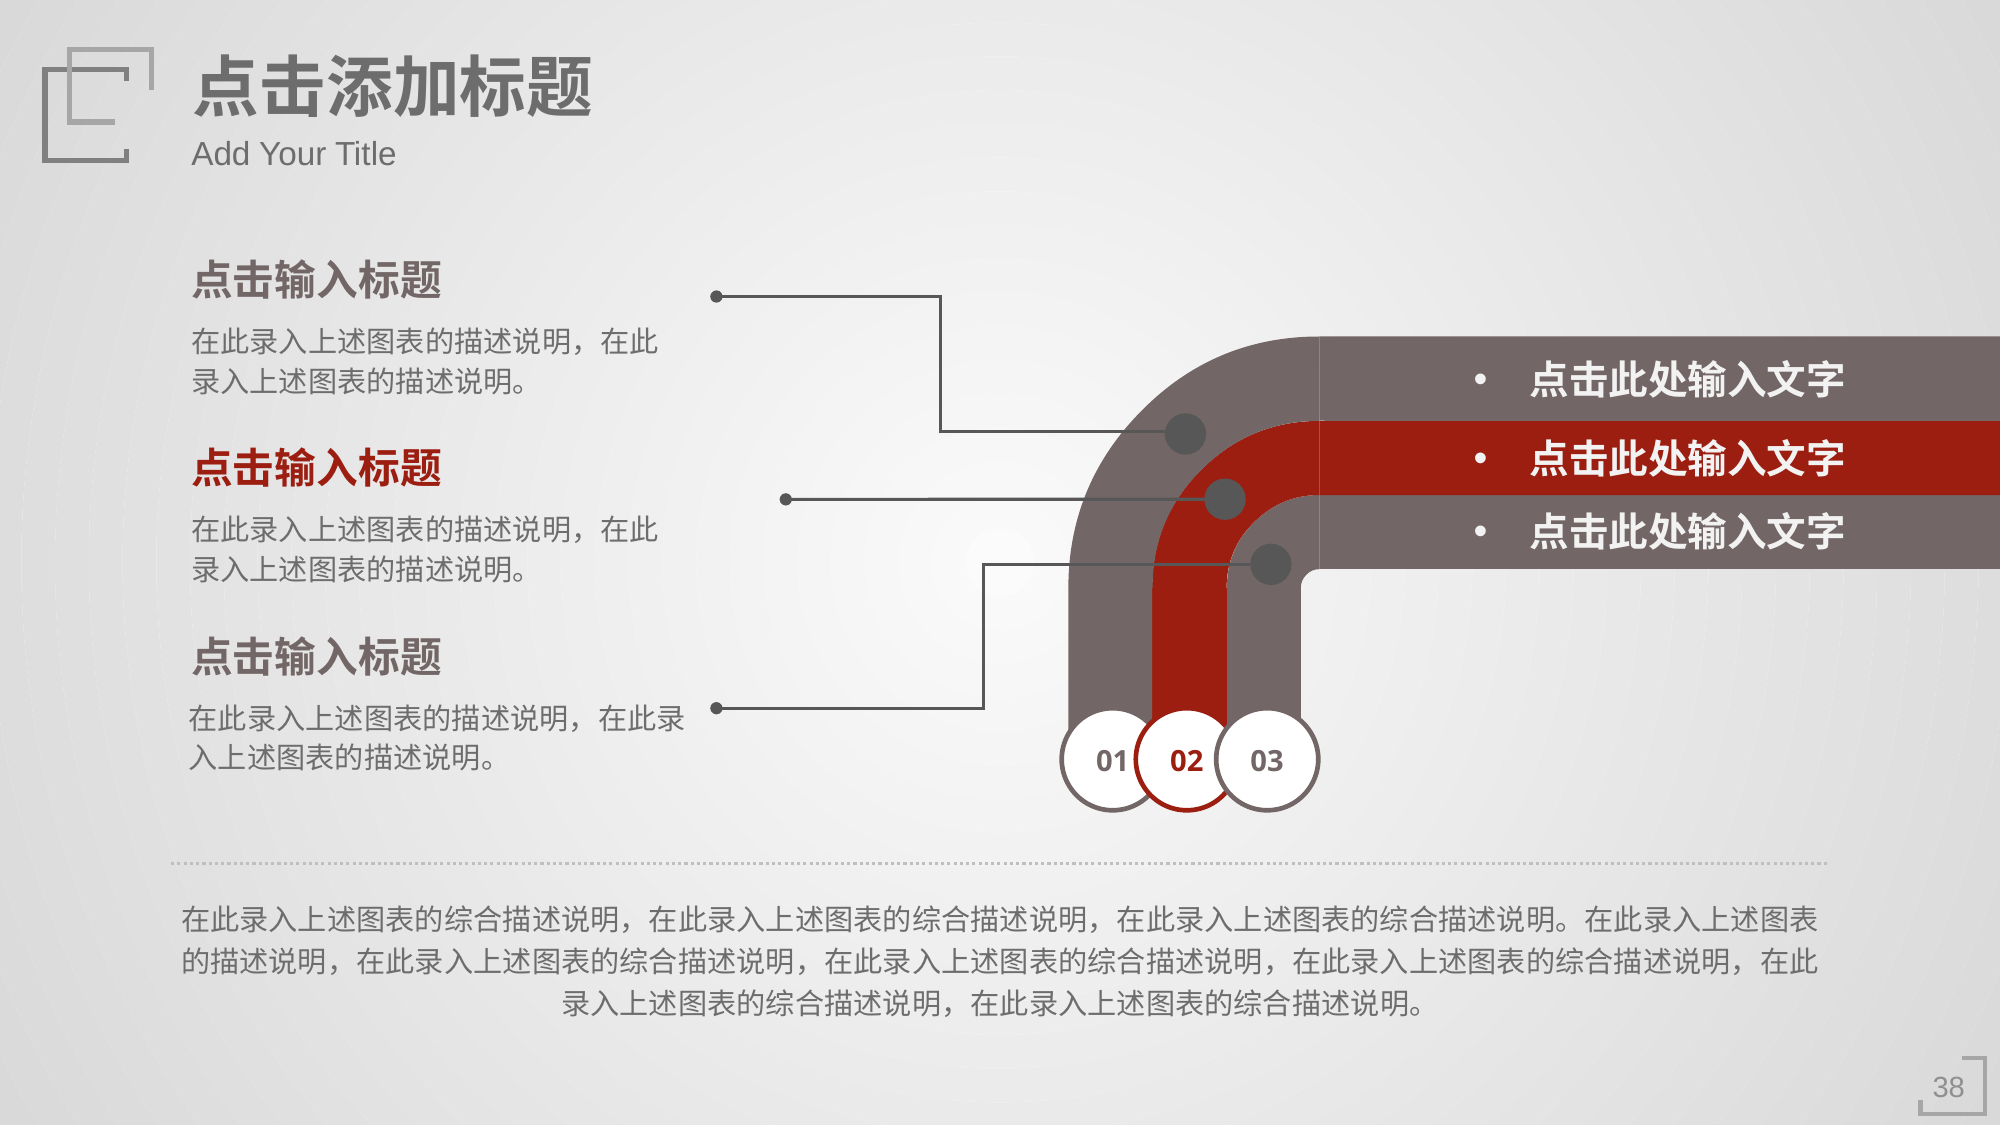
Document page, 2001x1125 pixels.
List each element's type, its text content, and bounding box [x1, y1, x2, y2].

text_box 点击输入标题 [176, 434, 595, 499]
text_box 在此录入上述图表的综合描述说明，在此录入上述图表的综合描述说明，在此录入上述图表的综合描述说明。在此录入上述图表的描述说明，在此录入上述图表的综合描述说明，在此录入上述图表的综合描述说明，在此录入上述图表的综合描述说明，在此录入上述图表的综合描述说明，在此录入上述图表的综合描述说明。 [161, 886, 1839, 1028]
text_box 点击输入标题 [176, 623, 595, 687]
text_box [716, 296, 1165, 432]
text_box 在此录入上述图表的描述说明，在此录入上述图表的描述说明。 [173, 687, 713, 783]
text_box Add Your Title [176, 124, 555, 180]
text_box 在此录入上述图表的描述说明，在此录入上述图表的描述说明。 [176, 311, 689, 406]
text_box 03 [1215, 760, 1320, 812]
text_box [716, 564, 1251, 709]
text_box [1068, 336, 2000, 760]
text_box 点击添加标题 [177, 36, 609, 132]
text_box 02 [1134, 760, 1227, 812]
text_box 01 [1060, 732, 1149, 812]
text_box 在此录入上述图表的描述说明，在此录入上述图表的描述说明。 [176, 499, 689, 594]
text_box 点击输入标题 [176, 246, 595, 311]
